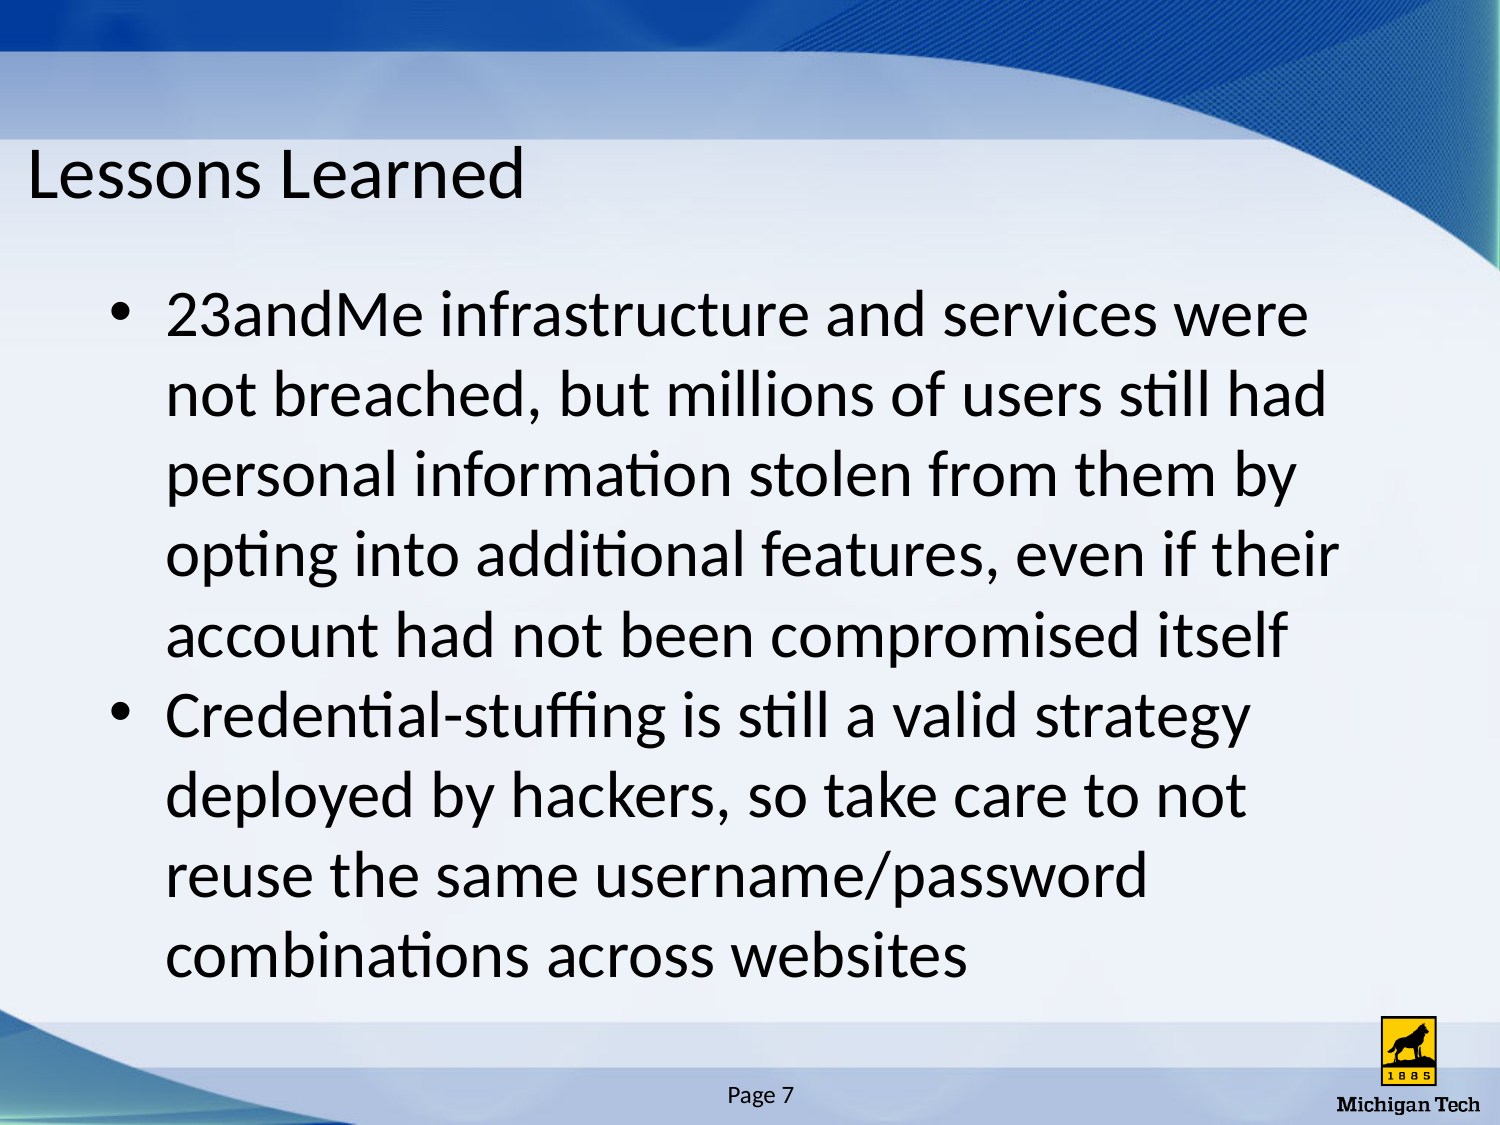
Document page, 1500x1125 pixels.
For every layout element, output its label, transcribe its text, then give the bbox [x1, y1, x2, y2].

list 23andMe infrastructure and services were not breached, but millions of users still had personal information stolen from them by opting into additional features, even if their account had not been compromised itself Credential-stuffing is still a valid strategy deployed by hackers, so take care to not reuse the same username/password combinations across websites [75, 262, 1425, 1063]
picture [0, 0, 1500, 1125]
title Lessons Learned [12, 75, 1263, 263]
